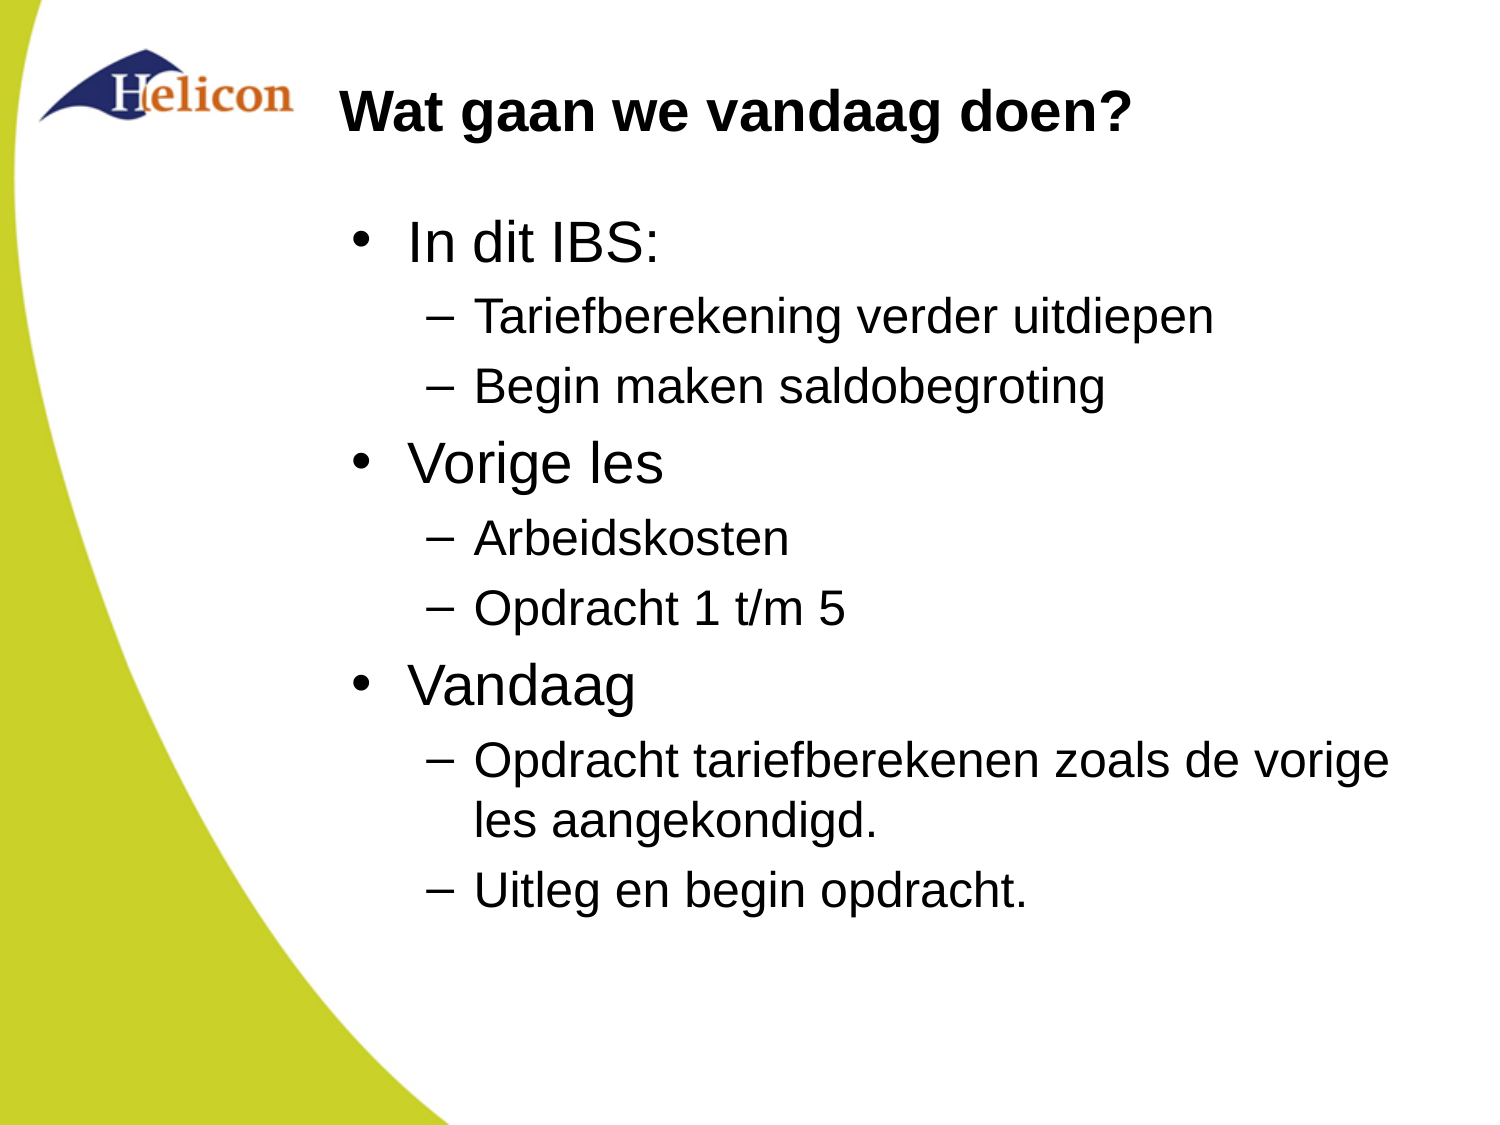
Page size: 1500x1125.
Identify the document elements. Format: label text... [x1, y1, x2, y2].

picture [0, 0, 1500, 1125]
title Wat gaan we vandaag doen? [324, 54, 1415, 161]
list In dit IBS: Tariefberekening verder uitdiepen Begin maken saldobegroting Vorige les Arbeidskosten Opdracht 1 t/m 5 Vandaag Opdracht tariefberekenen zoals de vorige les aangekondigd. Uitleg en begin opdracht. [336, 196, 1425, 1005]
